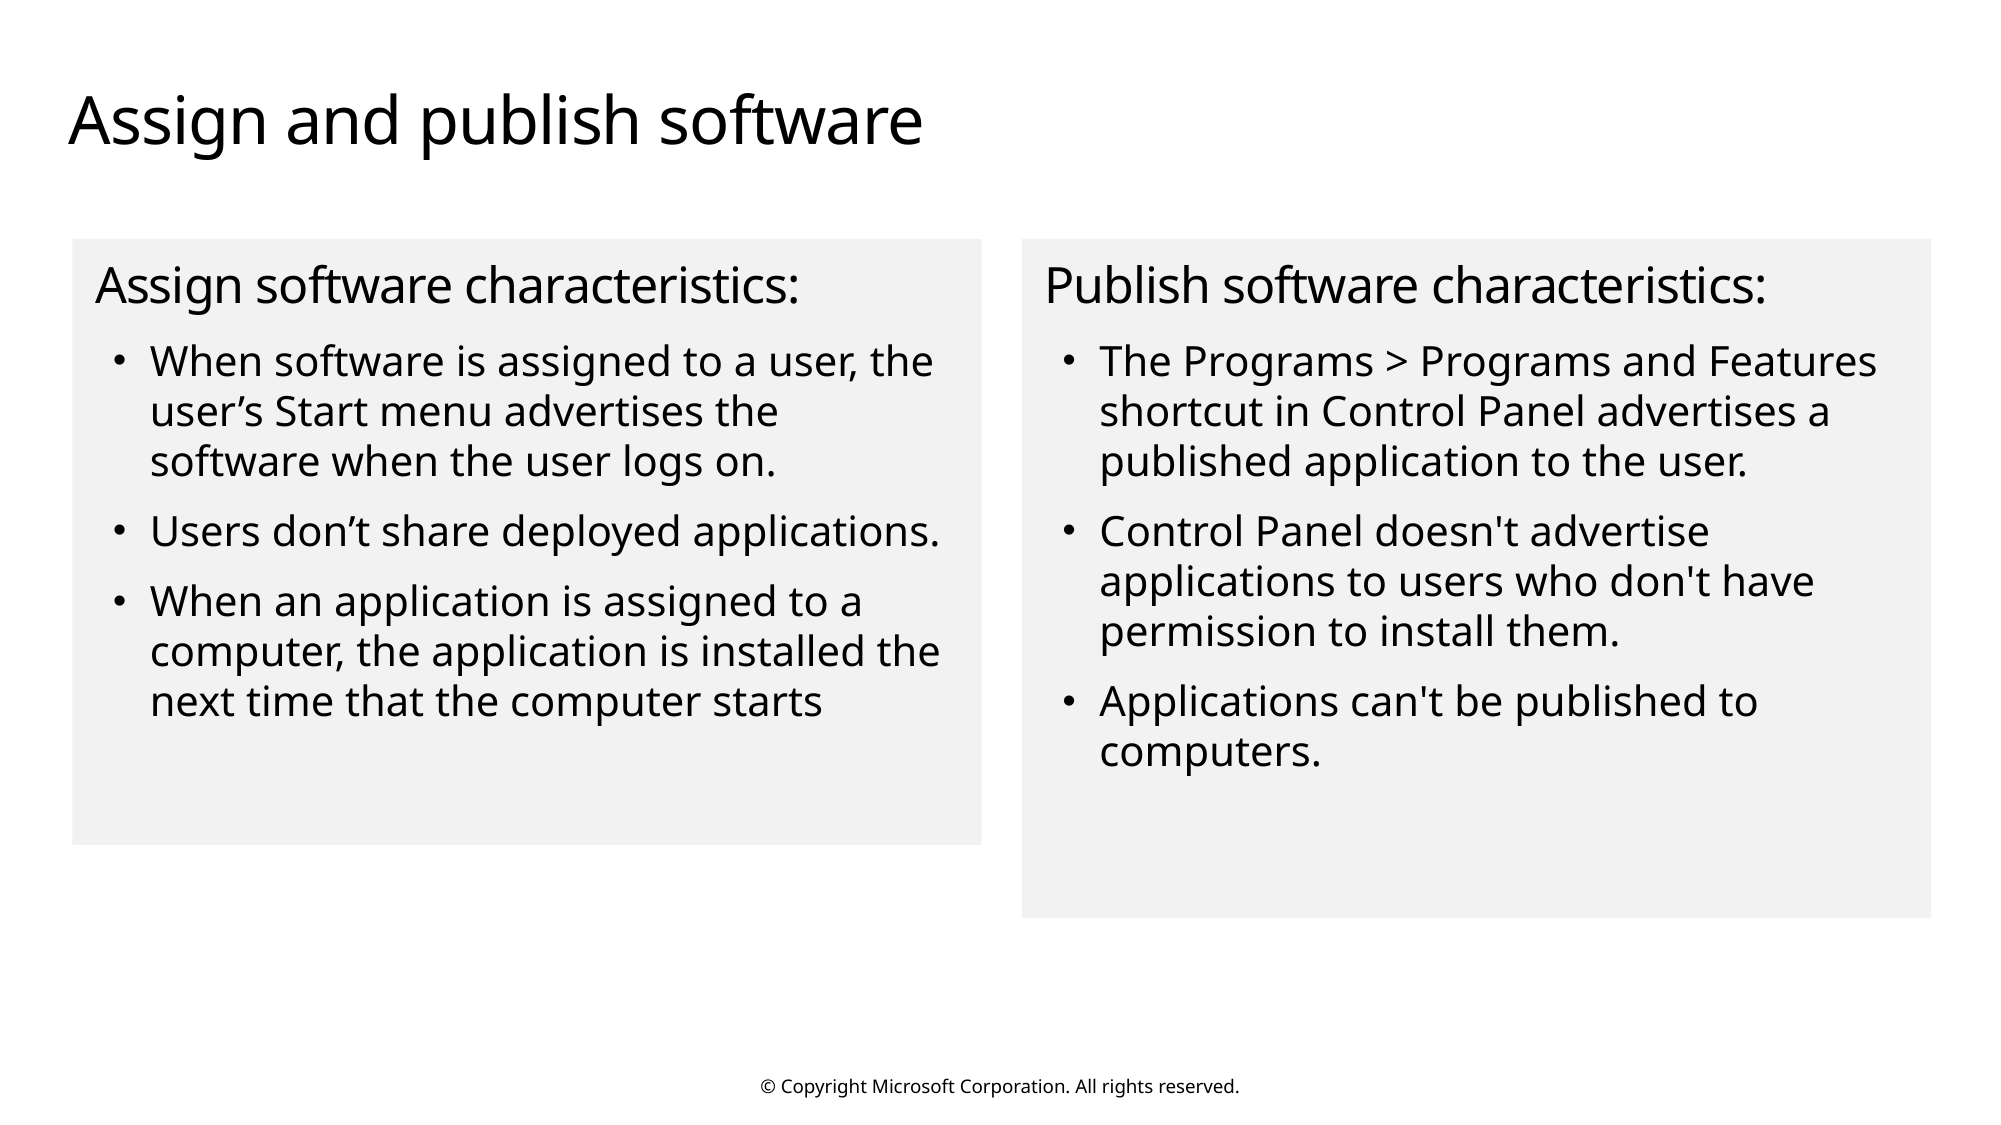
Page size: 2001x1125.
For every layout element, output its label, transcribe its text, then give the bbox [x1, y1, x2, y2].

list Assign software characteristics: When software is assigned to a user, the user’s Start menu advertises the software when the user logs on. Users don’t share deployed applications. When an application is assigned to a computer, the application is installed the next time that the computer starts [72, 238, 982, 845]
list Publish software characteristics: The Programs > Programs and Features shortcut in Control Panel advertises a published application to the user. Control Panel doesn't advertise applications to users who don't have permission to install them. Applications can't be published to computers. [1021, 238, 1932, 918]
title Assign and publish software [68, 72, 1930, 184]
